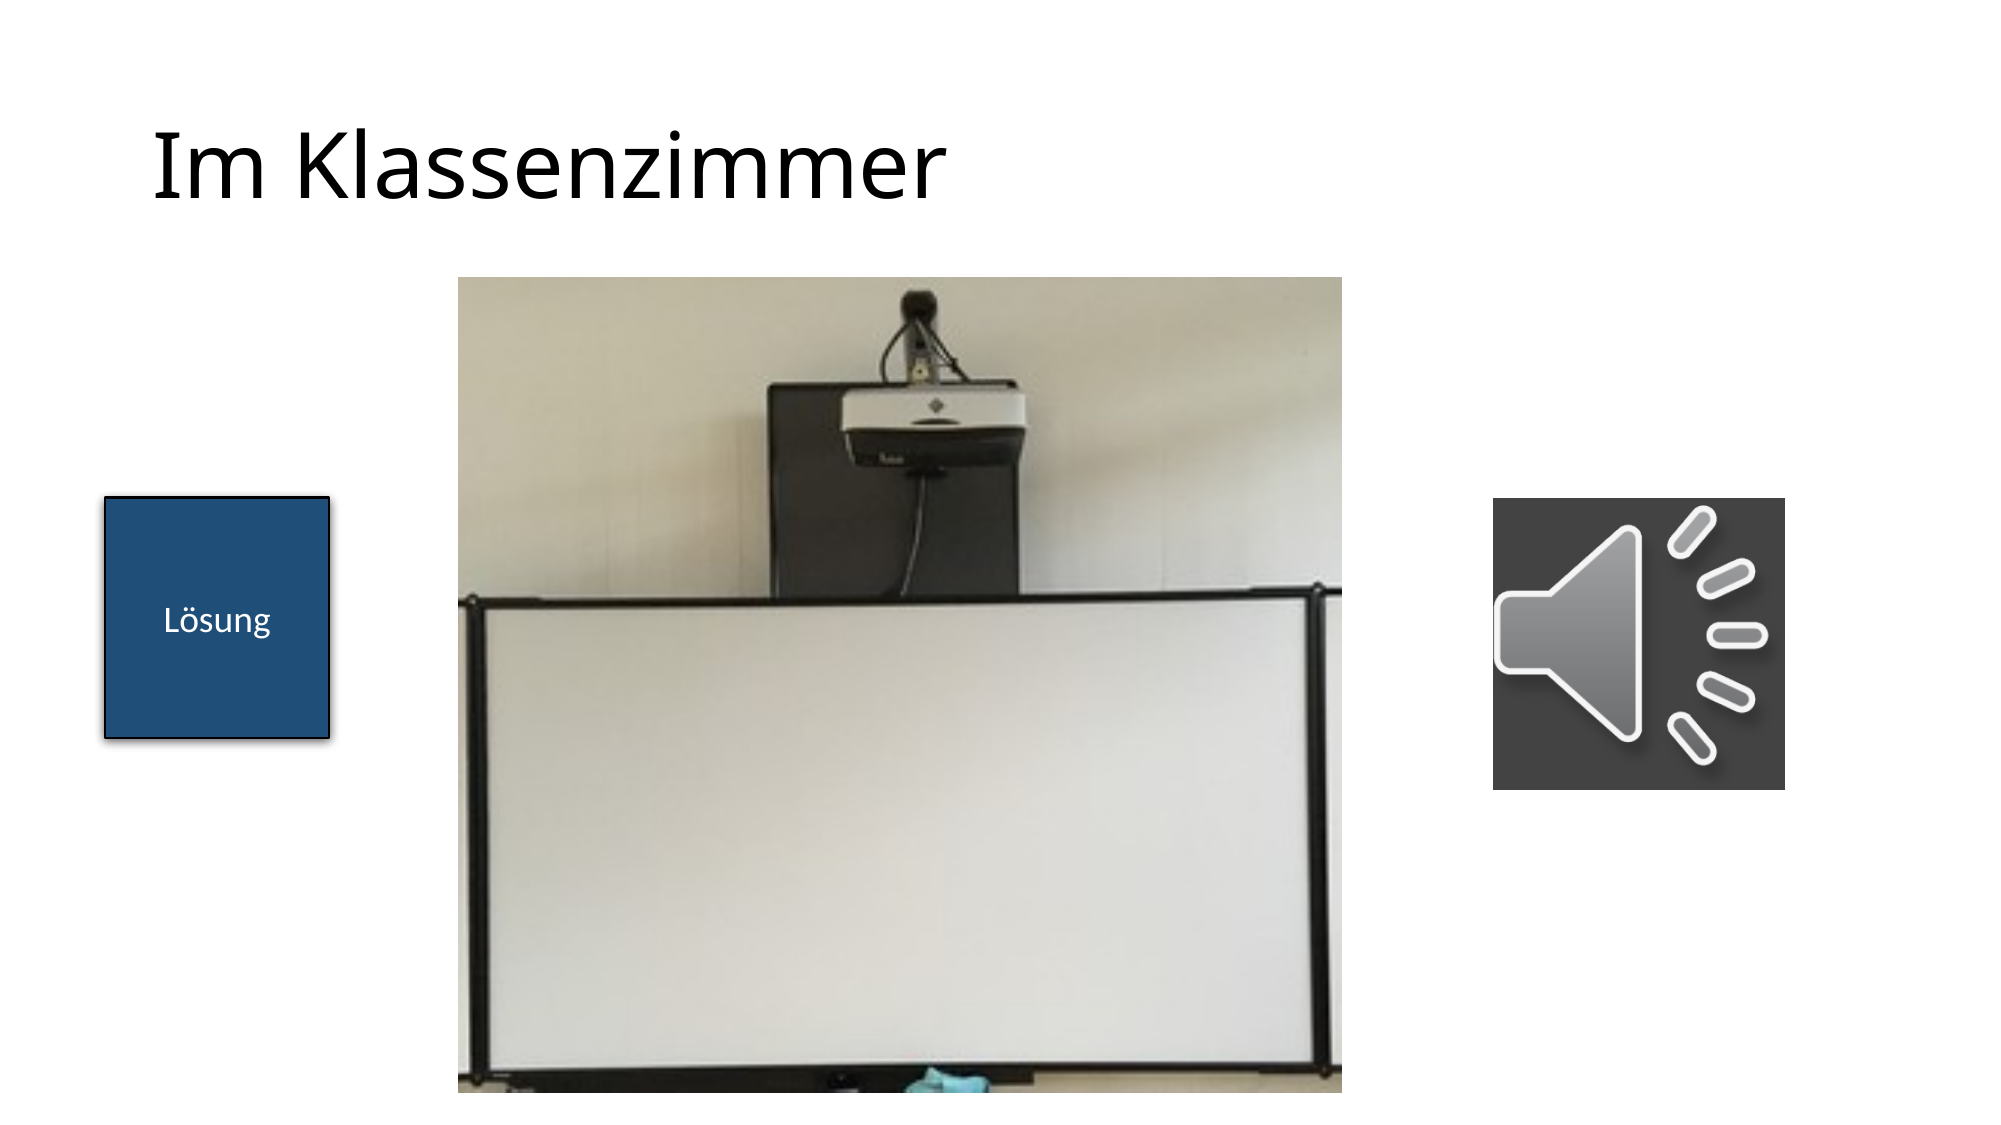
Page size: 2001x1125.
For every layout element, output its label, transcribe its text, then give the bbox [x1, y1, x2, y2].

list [1492, 497, 1786, 791]
picture [458, 277, 1342, 1093]
title Im Klassenzimmer [137, 59, 1863, 278]
text_box Lösung [105, 497, 330, 738]
